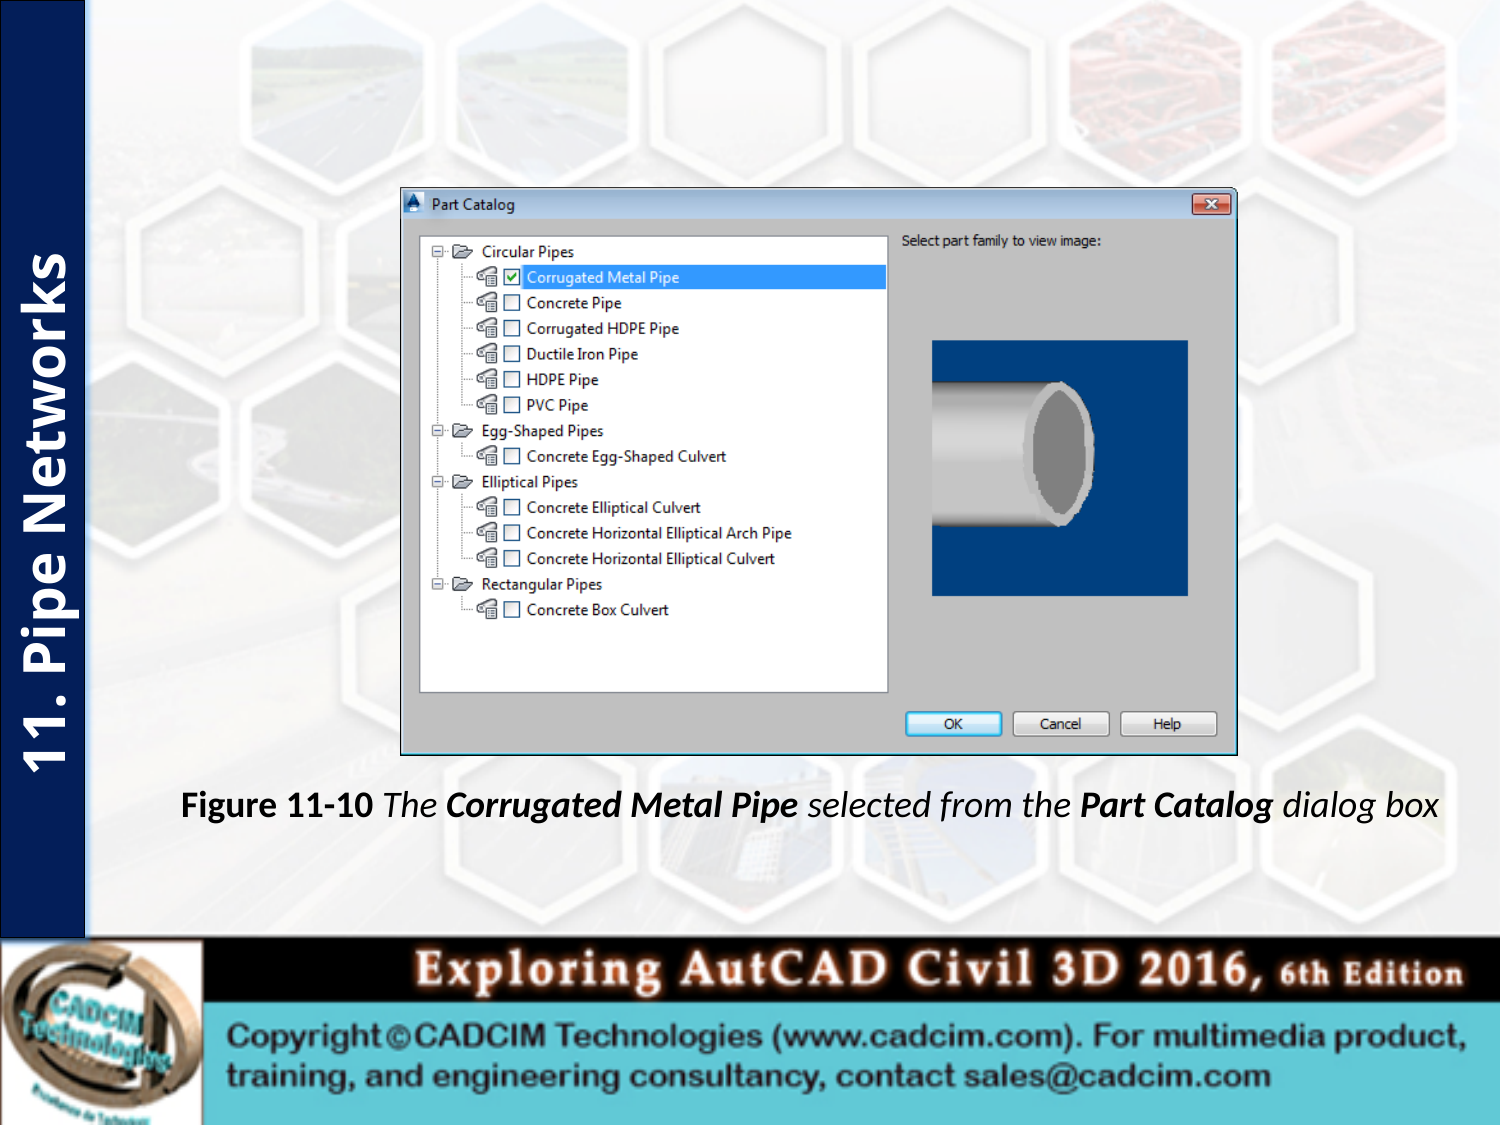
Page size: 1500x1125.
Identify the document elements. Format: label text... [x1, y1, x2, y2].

picture [0, 0, 1500, 1125]
text_box Figure 11-10 The Corrugated Metal Pipe selected from the Part Catalog dialog box [166, 773, 1459, 833]
